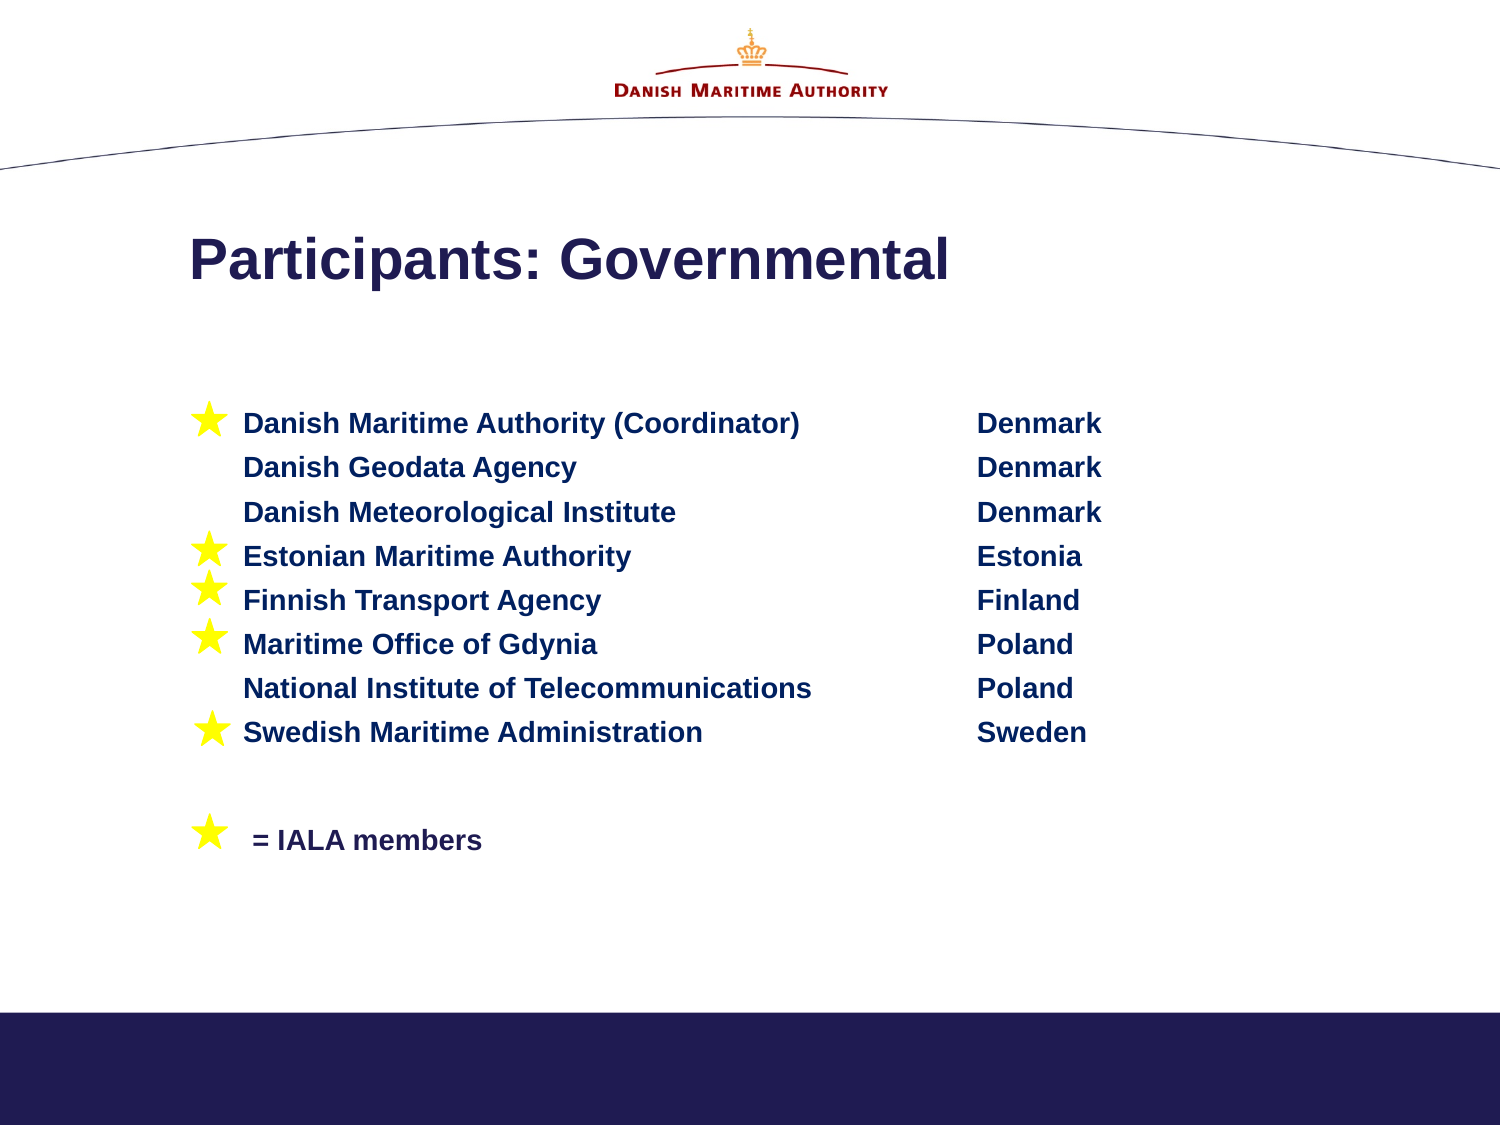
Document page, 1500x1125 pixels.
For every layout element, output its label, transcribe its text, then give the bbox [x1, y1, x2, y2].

text_box [191, 401, 227, 436]
text_box [194, 710, 231, 746]
text_box [192, 814, 228, 849]
table_cell Danish Meteorological Institute [236, 490, 970, 534]
text_box [191, 570, 227, 605]
table_cell Denmark [970, 446, 1311, 490]
table_cell Estonian Maritime Authority [236, 534, 970, 578]
table_header Denmark [970, 402, 1311, 446]
table_cell Estonia [970, 534, 1311, 578]
table_cell Finland [970, 578, 1311, 622]
table_cell Denmark [970, 490, 1311, 534]
title Participants: Governmental [174, 224, 1388, 288]
table_cell Poland [970, 666, 1311, 710]
table_cell Swedish Maritime Administration [236, 710, 970, 754]
table_cell Danish Geodata Agency [236, 446, 970, 490]
table_cell National Institute of Telecommunications [236, 666, 970, 710]
table_cell Poland [970, 622, 1311, 666]
text_box [192, 618, 228, 654]
picture [0, 28, 1500, 184]
table_cell Maritime Office of Gdynia [236, 622, 970, 666]
table_cell Sweden [970, 710, 1311, 754]
text_box = IALA members [237, 814, 1049, 864]
text_box [191, 531, 227, 566]
table_header Danish Maritime Authority (Coordinator) [236, 402, 970, 446]
table_cell Finnish Transport Agency [236, 578, 970, 622]
